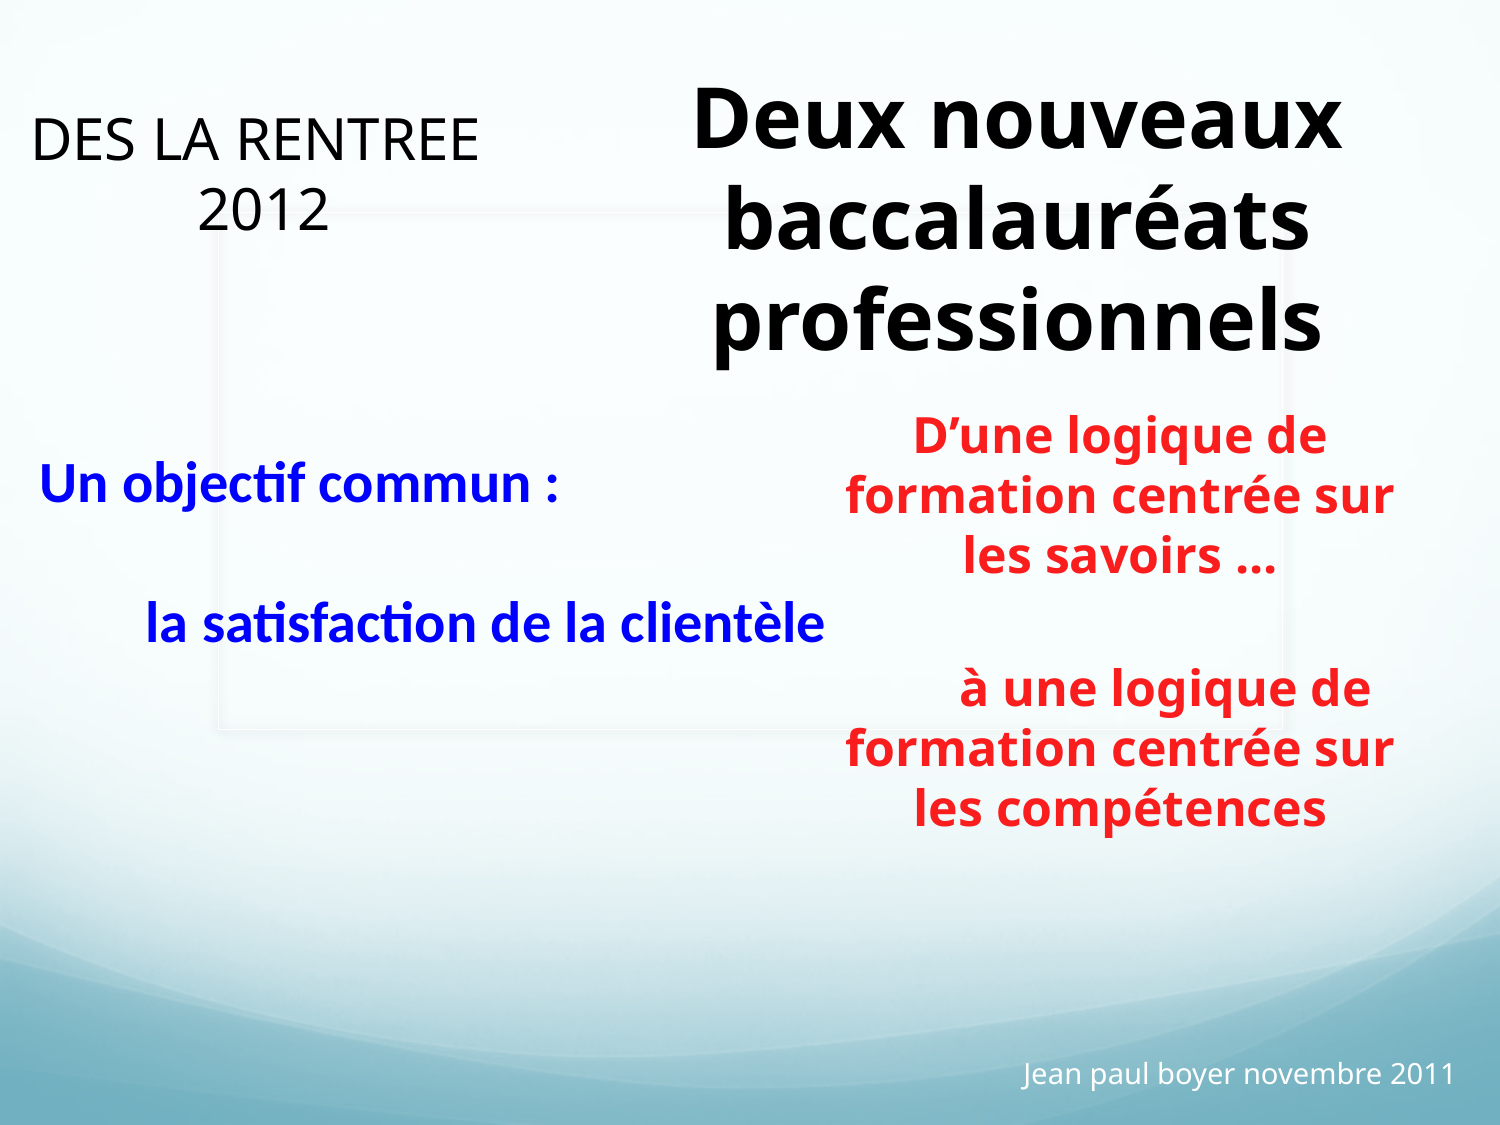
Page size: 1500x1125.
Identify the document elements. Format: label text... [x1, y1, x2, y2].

text_box Un objectif commun : la satisfaction de la clientèle [24, 436, 900, 662]
text_box DES LA RENTREE 2012 [0, 95, 643, 250]
subtitle D’une logique de formation centrée sur les savoirs ... à une logique de formation centrée sur les compétences [801, 396, 1440, 932]
text_box Jean paul boyer novembre 2011 [1008, 1047, 1500, 1098]
title Deux nouveaux baccalauréats professionnels [668, 27, 1365, 436]
